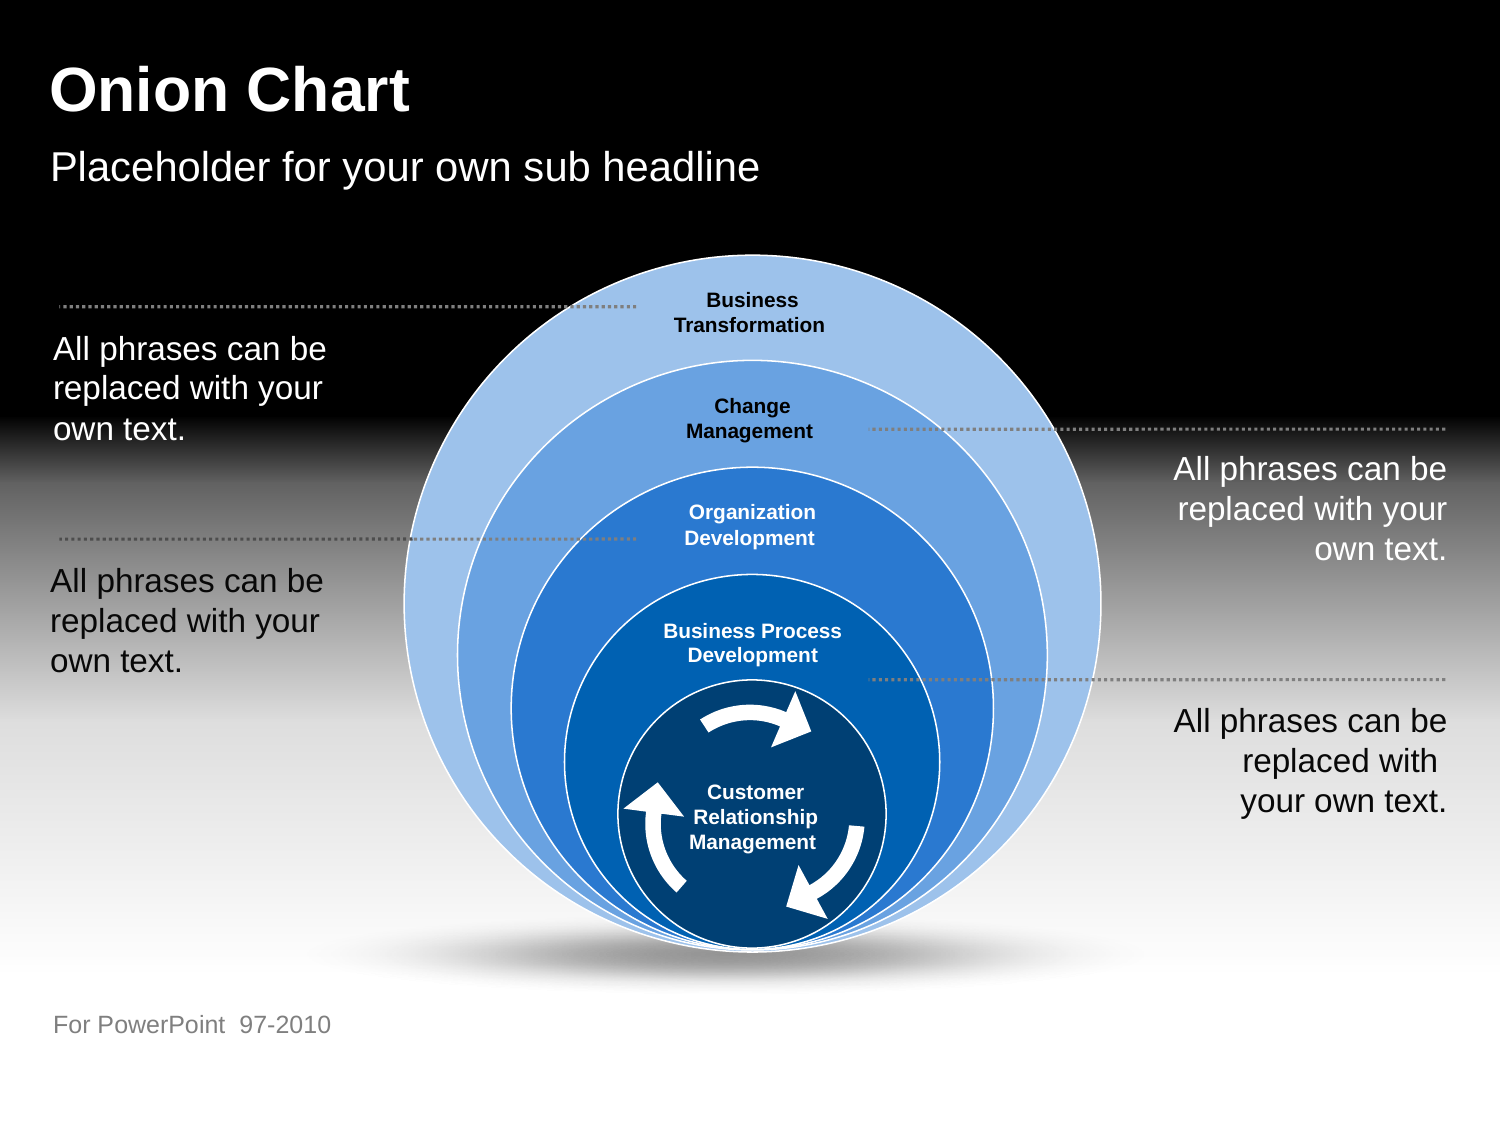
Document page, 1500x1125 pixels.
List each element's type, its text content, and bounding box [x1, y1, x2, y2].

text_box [648, 286, 860, 854]
text_box For PowerPoint 97-2010 [53, 1008, 435, 1039]
picture [297, 913, 1155, 995]
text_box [0, 0, 1500, 976]
